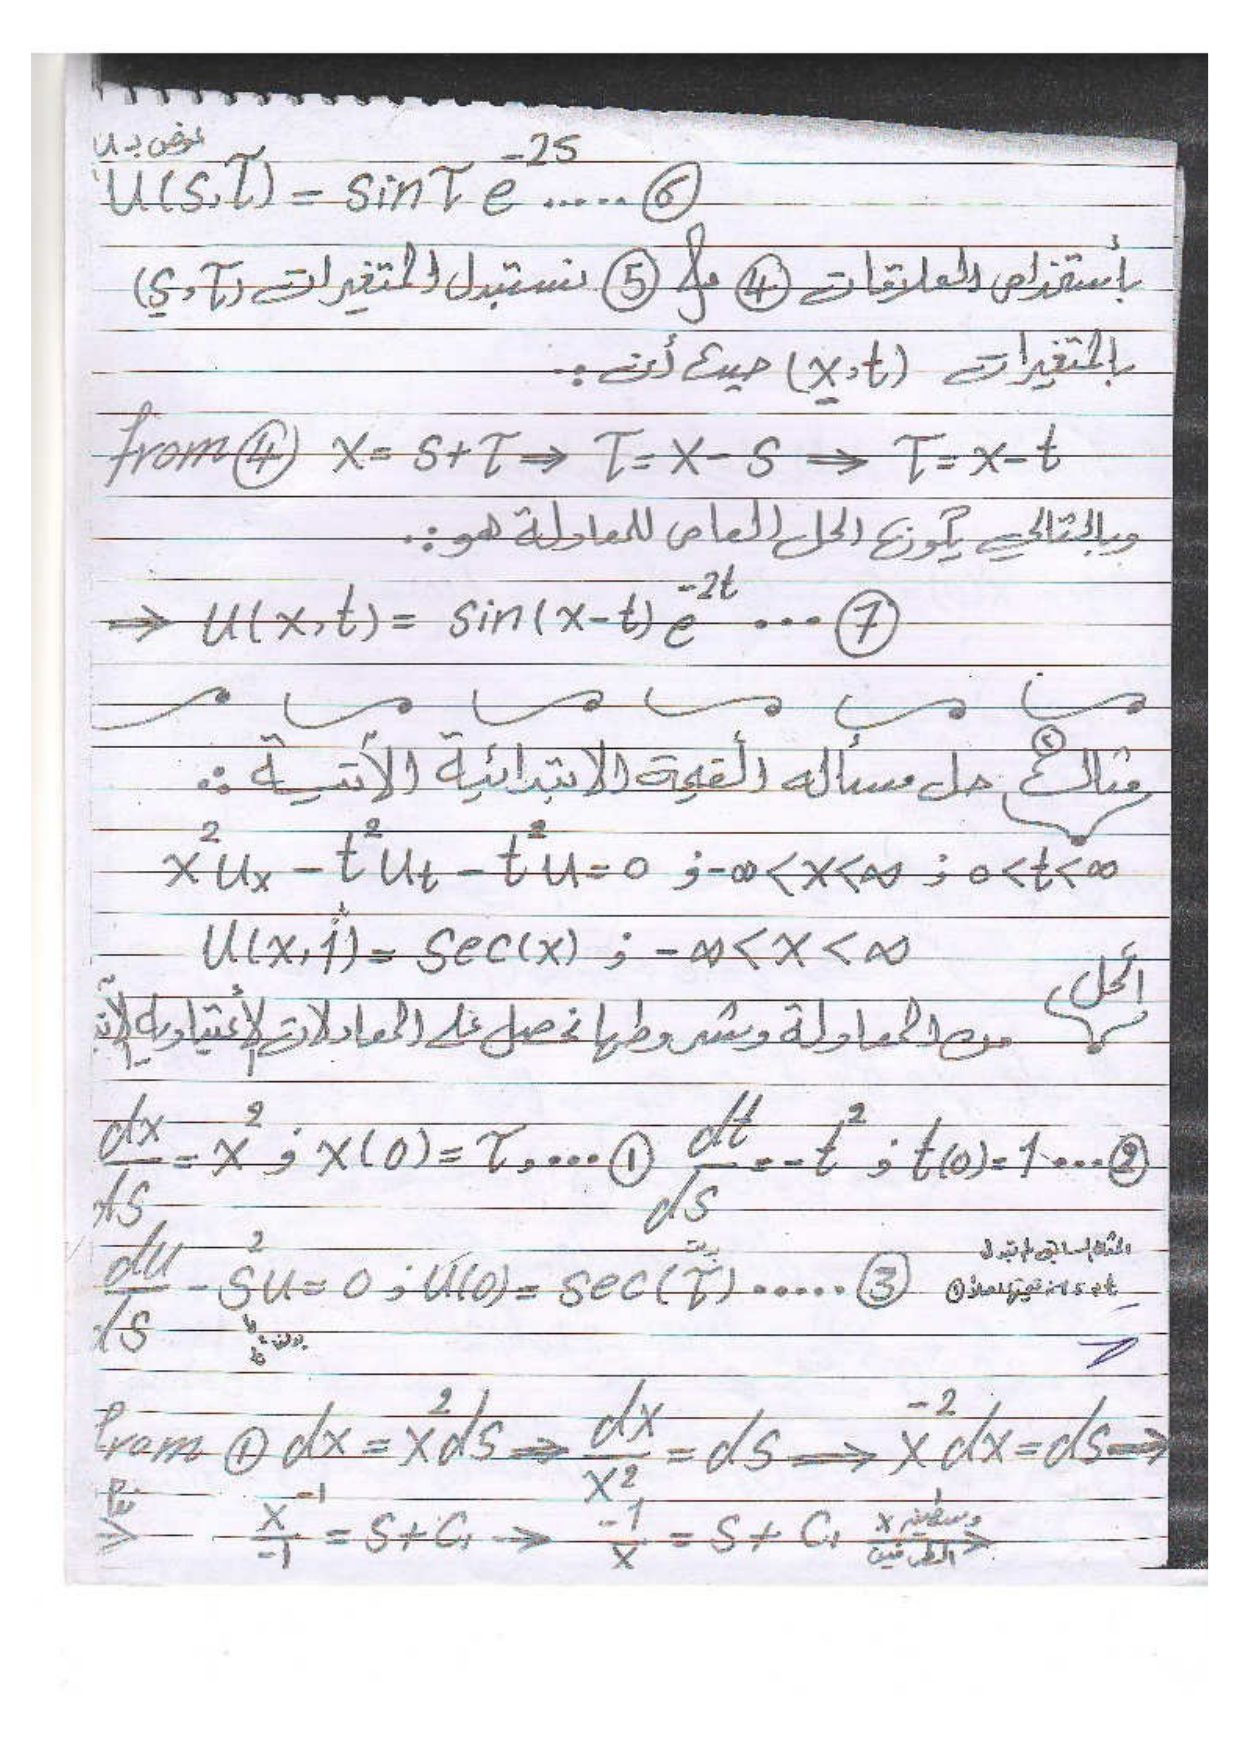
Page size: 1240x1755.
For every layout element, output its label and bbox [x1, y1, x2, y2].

text_box [31, 44, 1209, 1696]
